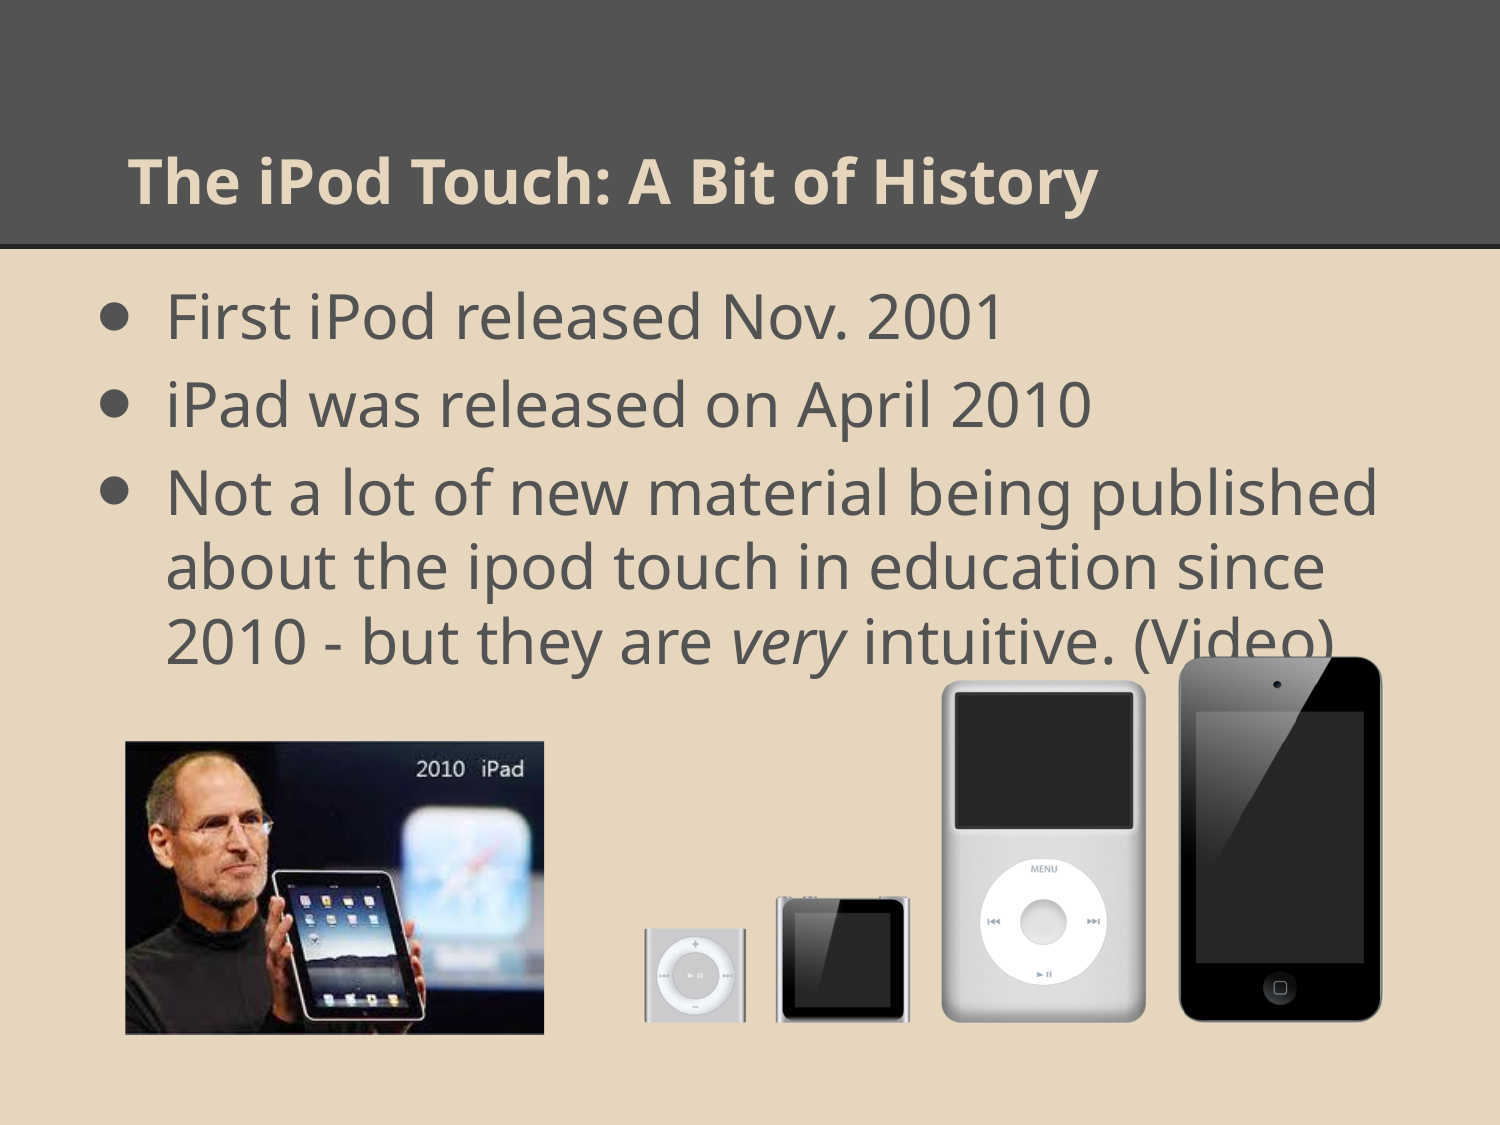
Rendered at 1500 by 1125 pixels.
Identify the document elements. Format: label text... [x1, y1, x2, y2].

title The iPod Touch: A Bit of History [75, 14, 1425, 233]
text_box [623, 626, 1409, 1035]
text_box [125, 741, 545, 1035]
list First iPod released Nov. 2001 iPad was released on April 2010 Not a lot of new material being published about the ipod touch in education since 2010 - but they are very intuitive. (Video) [75, 262, 1443, 943]
